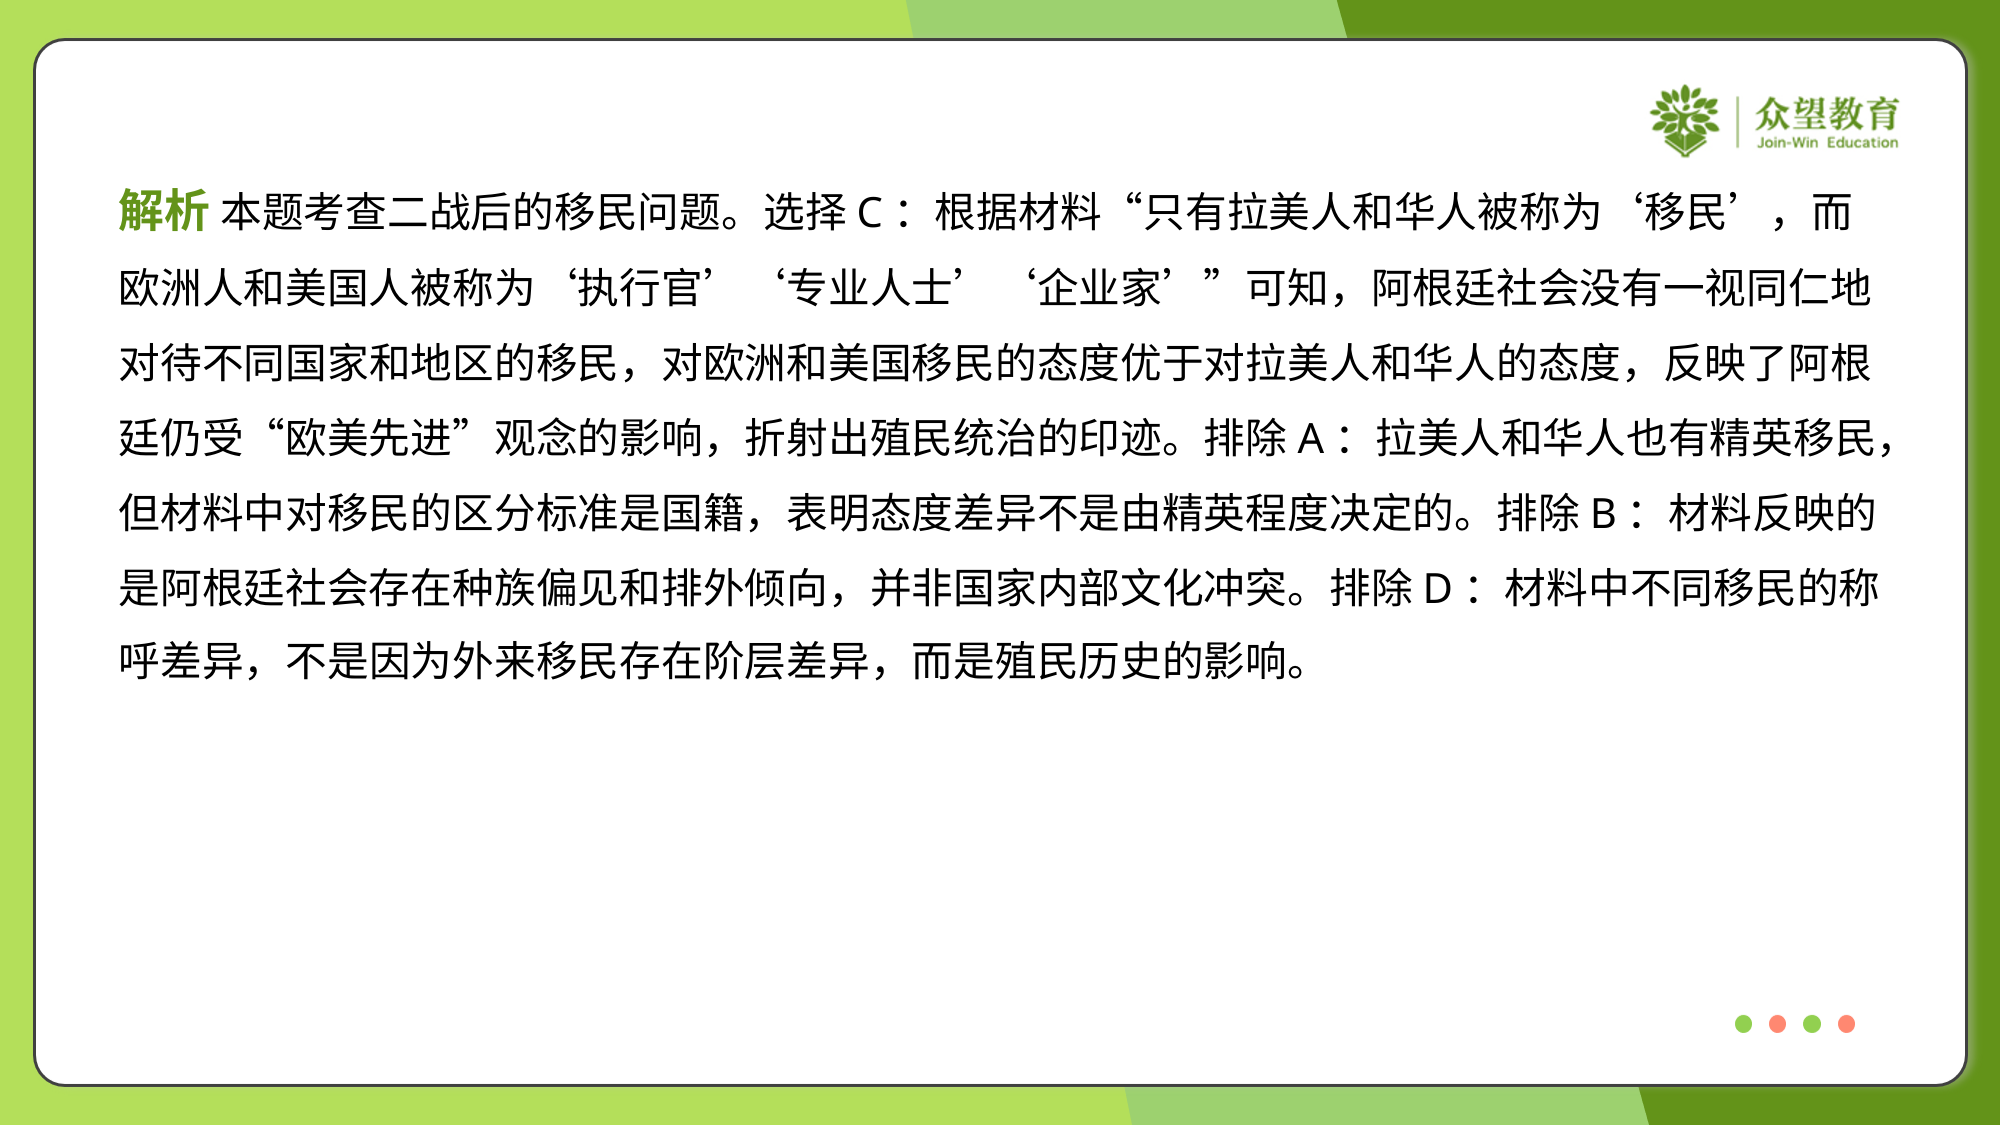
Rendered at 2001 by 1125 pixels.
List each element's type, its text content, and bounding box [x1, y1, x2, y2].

text_box 解析 本题考查二战后的移民问题。选择C：根据材料“只有拉美人和华人被称为‘移民’，而 欧洲人和美国人被称为‘执行官’‘专业人士’‘企业家’”可知，阿根廷社会没有一视同仁地 对待不同国家和地区的移民，对欧洲和美国移民的态度优于对拉美人和华人的态度，反映了阿根 廷仍受“欧美先进”观念的影响，折射出殖民统治的印迹。排除A：拉美人和华人也有精英移民， 但材料中对移民的区分标准是国籍，表明态度差异不是由精英程度决定的。排除B：材料反映的 是阿根廷社会存在种族偏见和排外倾向，并非国家内部文化冲突。排除D：材料中不同移民的称 呼差异，不是因为外来移民存在阶层差异，而是殖民历史的影响。 [118, 159, 1883, 677]
picture [0, 0, 2000, 1125]
